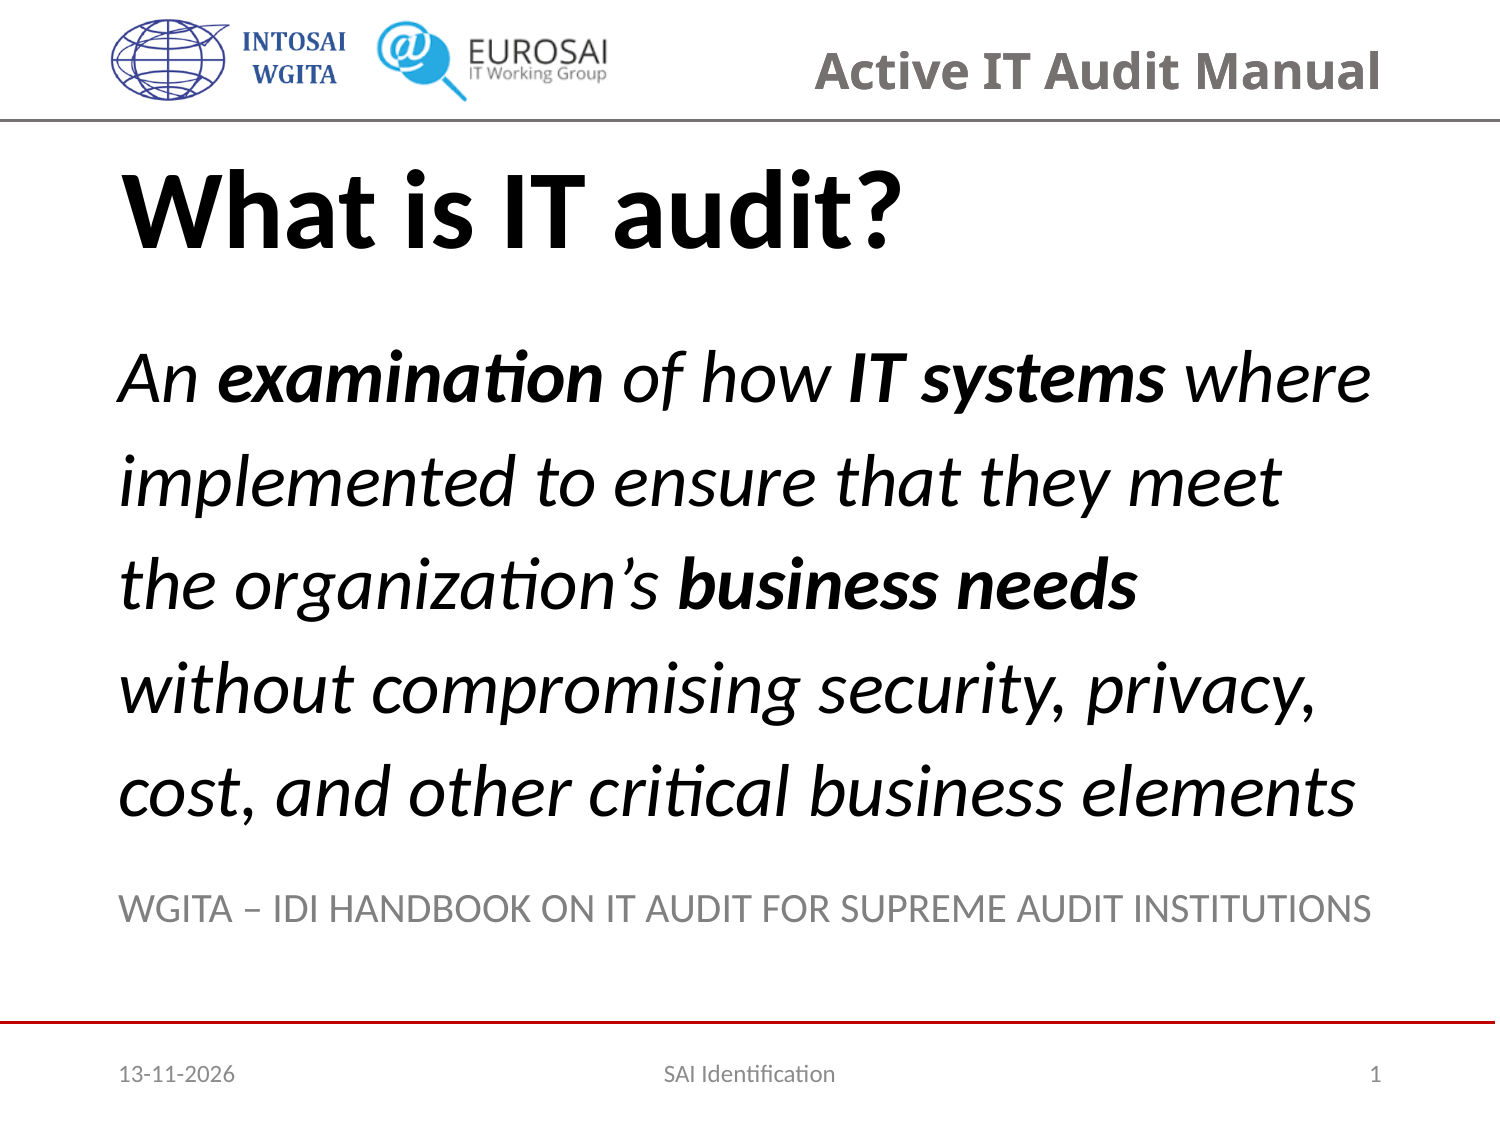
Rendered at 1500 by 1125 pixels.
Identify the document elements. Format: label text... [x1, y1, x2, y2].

footer SAI Identification [496, 1042, 1004, 1103]
list An examination of how IT systems where implemented to ensure that they meet the organization’s business needs without compromising security, privacy, cost, and other critical business elements WGITA – IDI Handbook on IT Audit for Supreme Audit Institutions [103, 306, 1397, 960]
picture [375, 18, 619, 105]
slide_number 1 [1059, 1042, 1397, 1103]
text_box What is IT audit? [106, 128, 923, 279]
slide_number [103, 1042, 441, 1103]
picture [103, 13, 363, 106]
